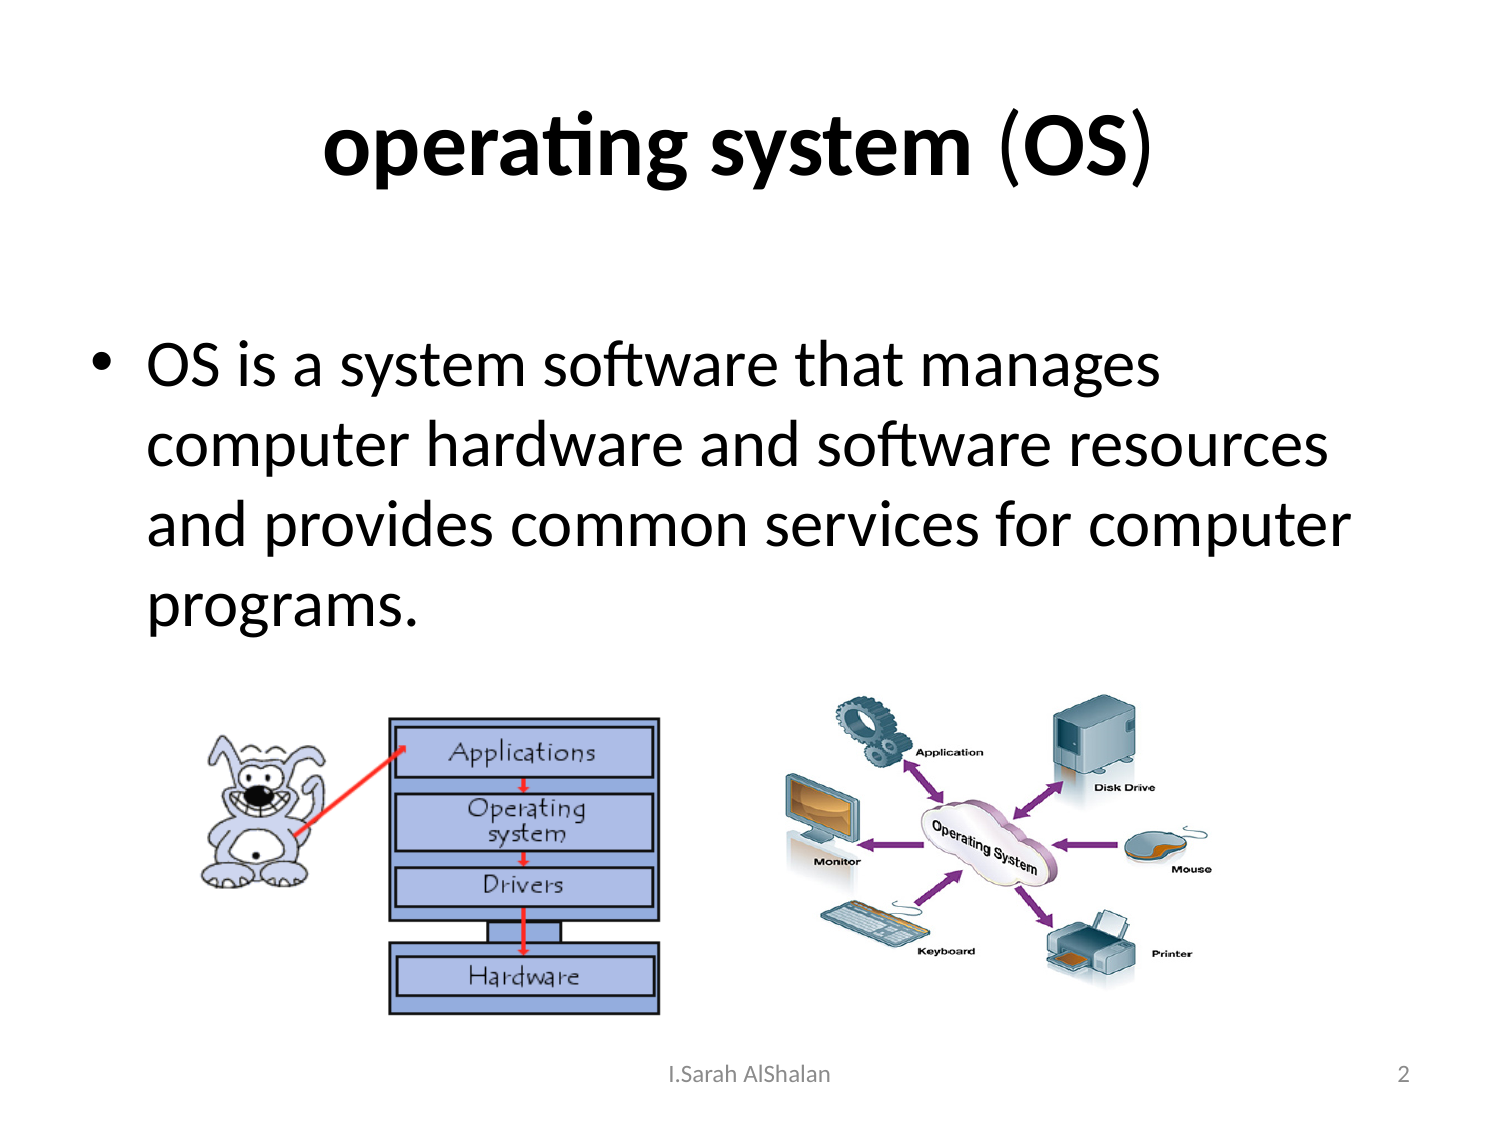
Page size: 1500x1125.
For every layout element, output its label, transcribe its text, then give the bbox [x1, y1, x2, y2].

picture [749, 687, 1251, 1001]
list OS is a system software that manages computer hardware and software resources and provides common services for computer programs. [75, 312, 1425, 968]
footer I.Sarah AlShalan [512, 1042, 988, 1103]
slide_number 2 [1074, 1042, 1425, 1103]
title operating system (OS) [75, 45, 1425, 233]
picture [187, 701, 672, 1026]
